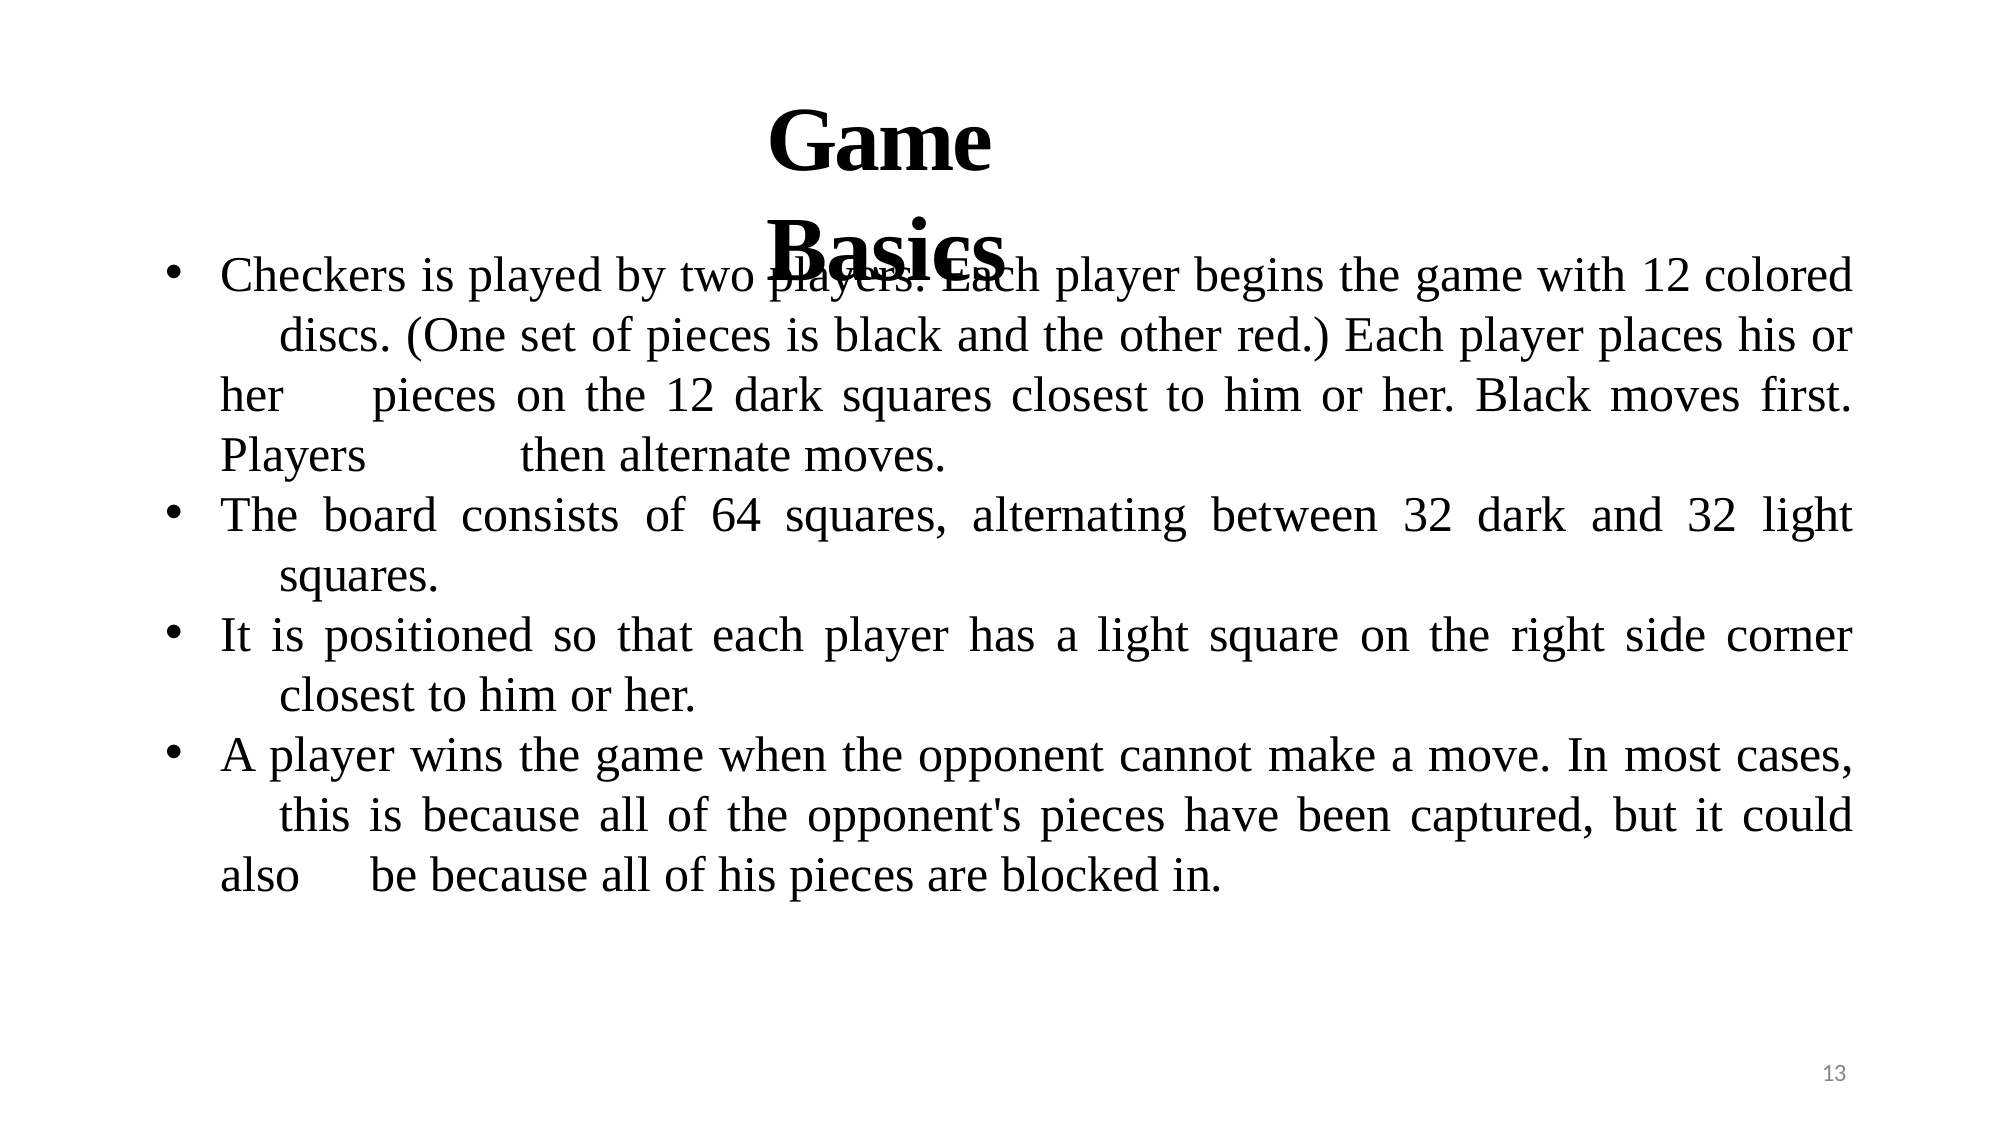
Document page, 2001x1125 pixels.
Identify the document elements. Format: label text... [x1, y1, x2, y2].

title Game Basics [763, 76, 1253, 239]
text_box Checkers is played by two players. Each player begins the game with 12 colored discs. (One set of pieces is black and the other red.) Each player places his or her pieces on the 12 dark squares closest to him or her. Black moves first. Players then alternate moves. The board consists of 64 squares, alternating between 32 dark and 32 light squares. It is positioned so that each player has a light square on the right side corner closest to him or her. A player wins the game when the opponent cannot make a move. In most cases, this is because all of the opponent's pieces have been captured, but it could also be because all of his pieces are blocked in. [162, 239, 1855, 902]
slide_number 13 [1815, 1060, 1856, 1125]
